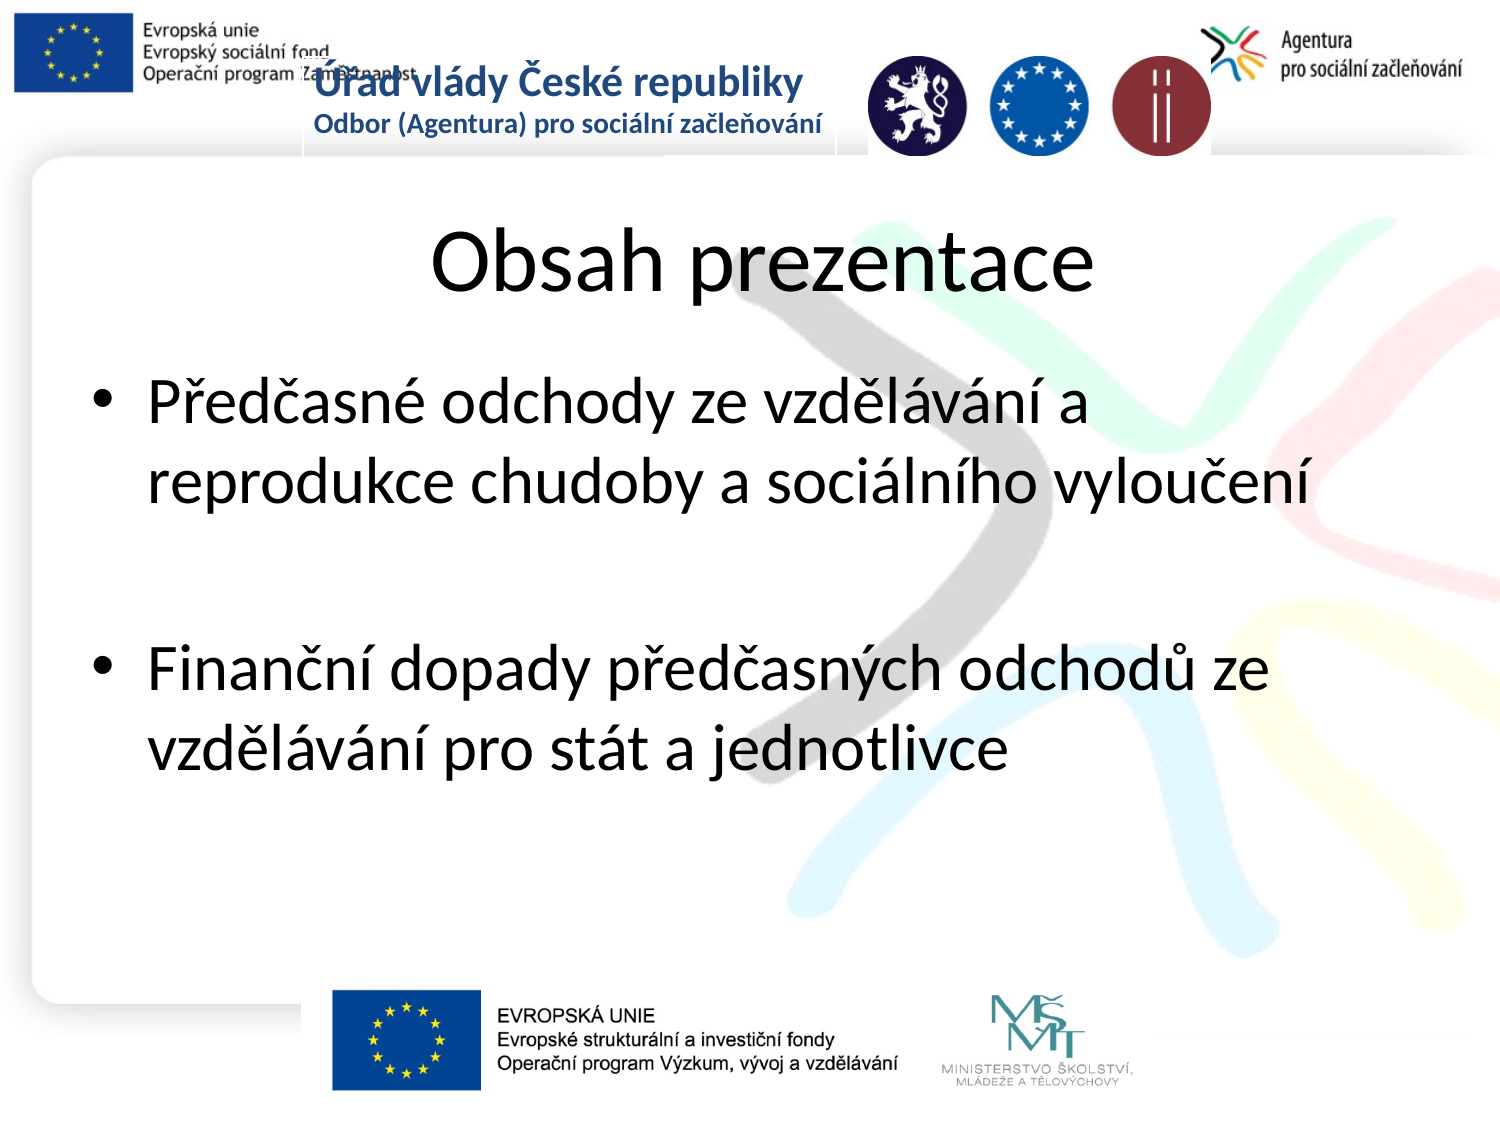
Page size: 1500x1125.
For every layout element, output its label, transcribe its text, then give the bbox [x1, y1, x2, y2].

list Předčasné odchody ze vzdělávání a reprodukce chudoby a sociálního vyloučení Finanční dopady předčasných odchodů ze vzdělávání pro stát a jednotlivce [76, 349, 1427, 1093]
title Obsah prezentace [88, 160, 1439, 349]
picture [0, 0, 1500, 1125]
picture [304, 58, 835, 160]
